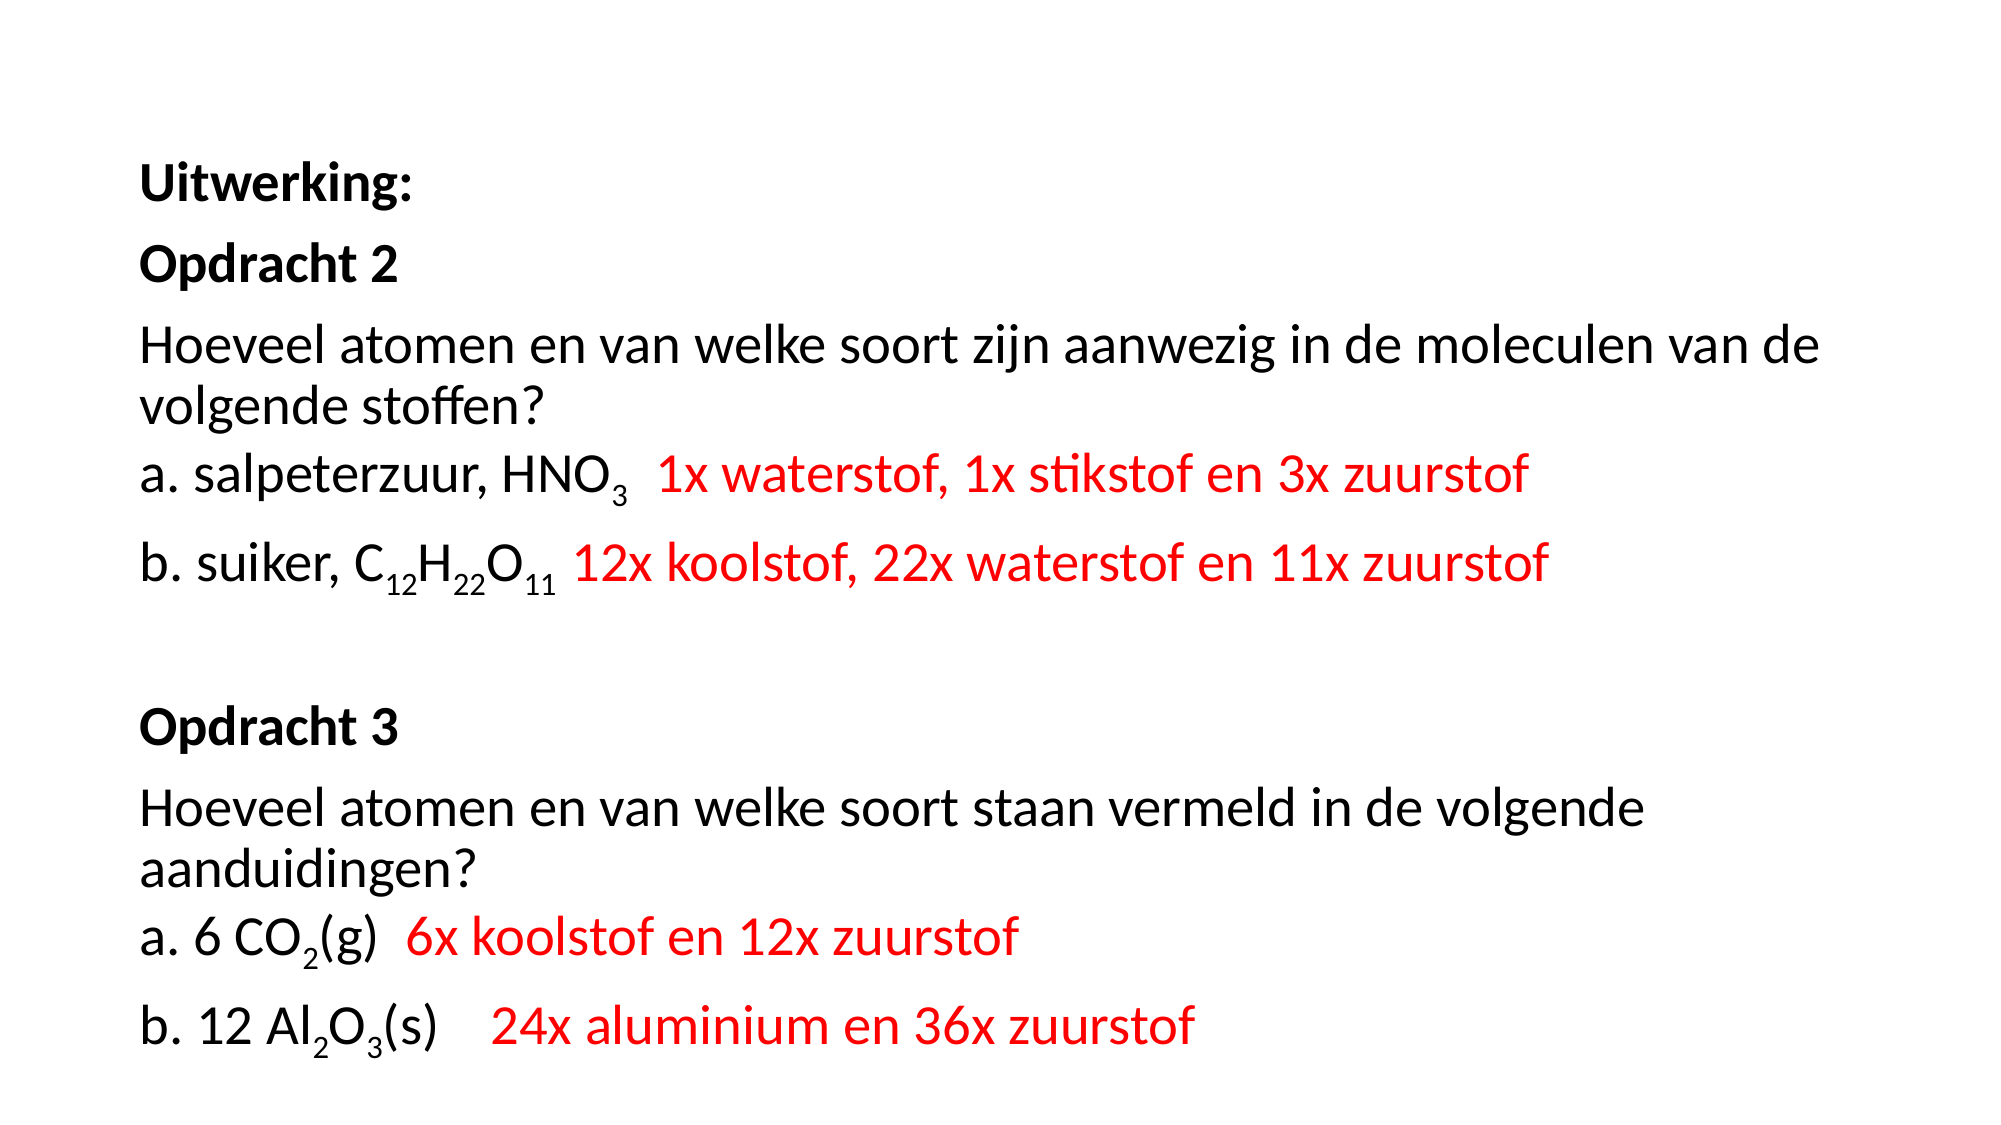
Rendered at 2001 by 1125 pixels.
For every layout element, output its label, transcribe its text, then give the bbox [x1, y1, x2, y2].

list Uitwerking: Opdracht 2 Hoeveel atomen en van welke soort zijn aanwezig in de moleculen van de volgende stoffen? a. salpeterzuur, HNO3 1x waterstof, 1x stikstof en 3x zuurstof b. suiker, C12H22O11 12x koolstof, 22x waterstof en 11x zuurstof Opdracht 3 Hoeveel atomen en van welke soort staan vermeld in de volgende aanduidingen? a. 6 CO2(g) 6x koolstof en 12x zuurstof b. 12 Al2O3(s) 24x aluminium en 36x zuurstof [124, 145, 1850, 1072]
